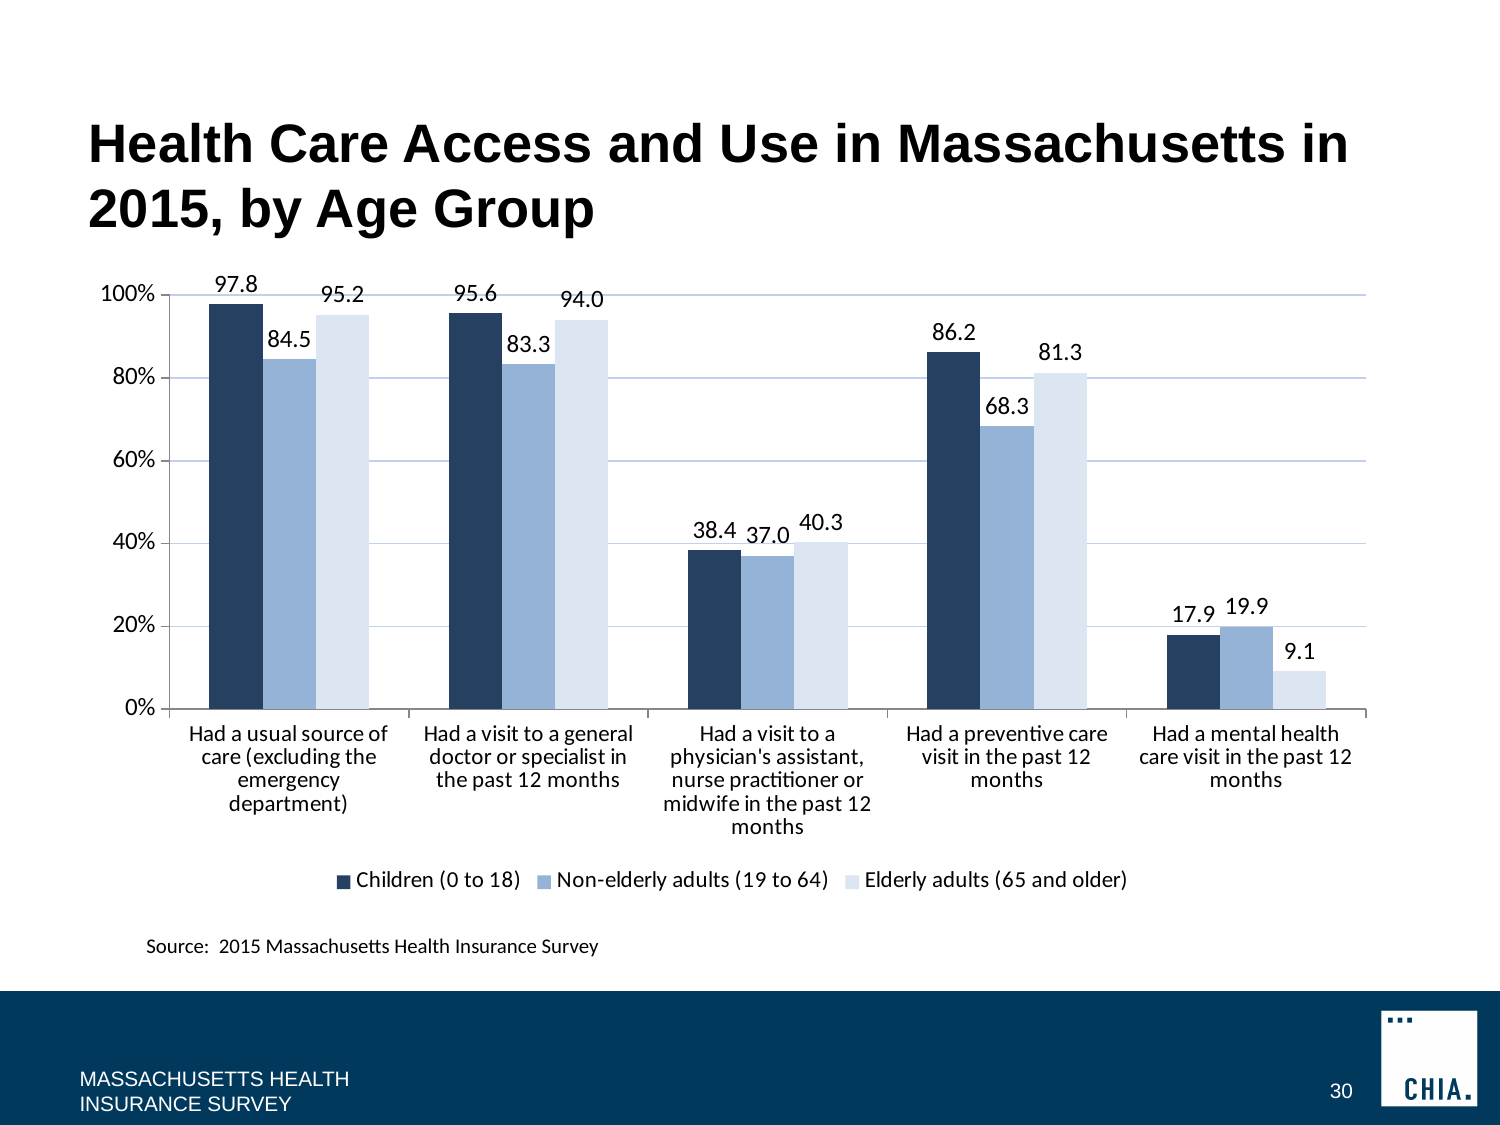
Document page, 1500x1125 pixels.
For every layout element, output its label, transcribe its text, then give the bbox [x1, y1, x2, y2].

title Health Care Access and Use in Massachusetts in 2015, by Age Group [73, 120, 1393, 227]
footer MASSACHUSETTS HEALTH INSURANCE SURVEY [64, 1060, 430, 1121]
chart [73, 269, 1393, 901]
picture [0, 991, 1500, 1125]
text_box Source: 2015 Massachusetts Health Insurance Survey [131, 910, 1142, 965]
slide_number 30 [1017, 1060, 1368, 1121]
